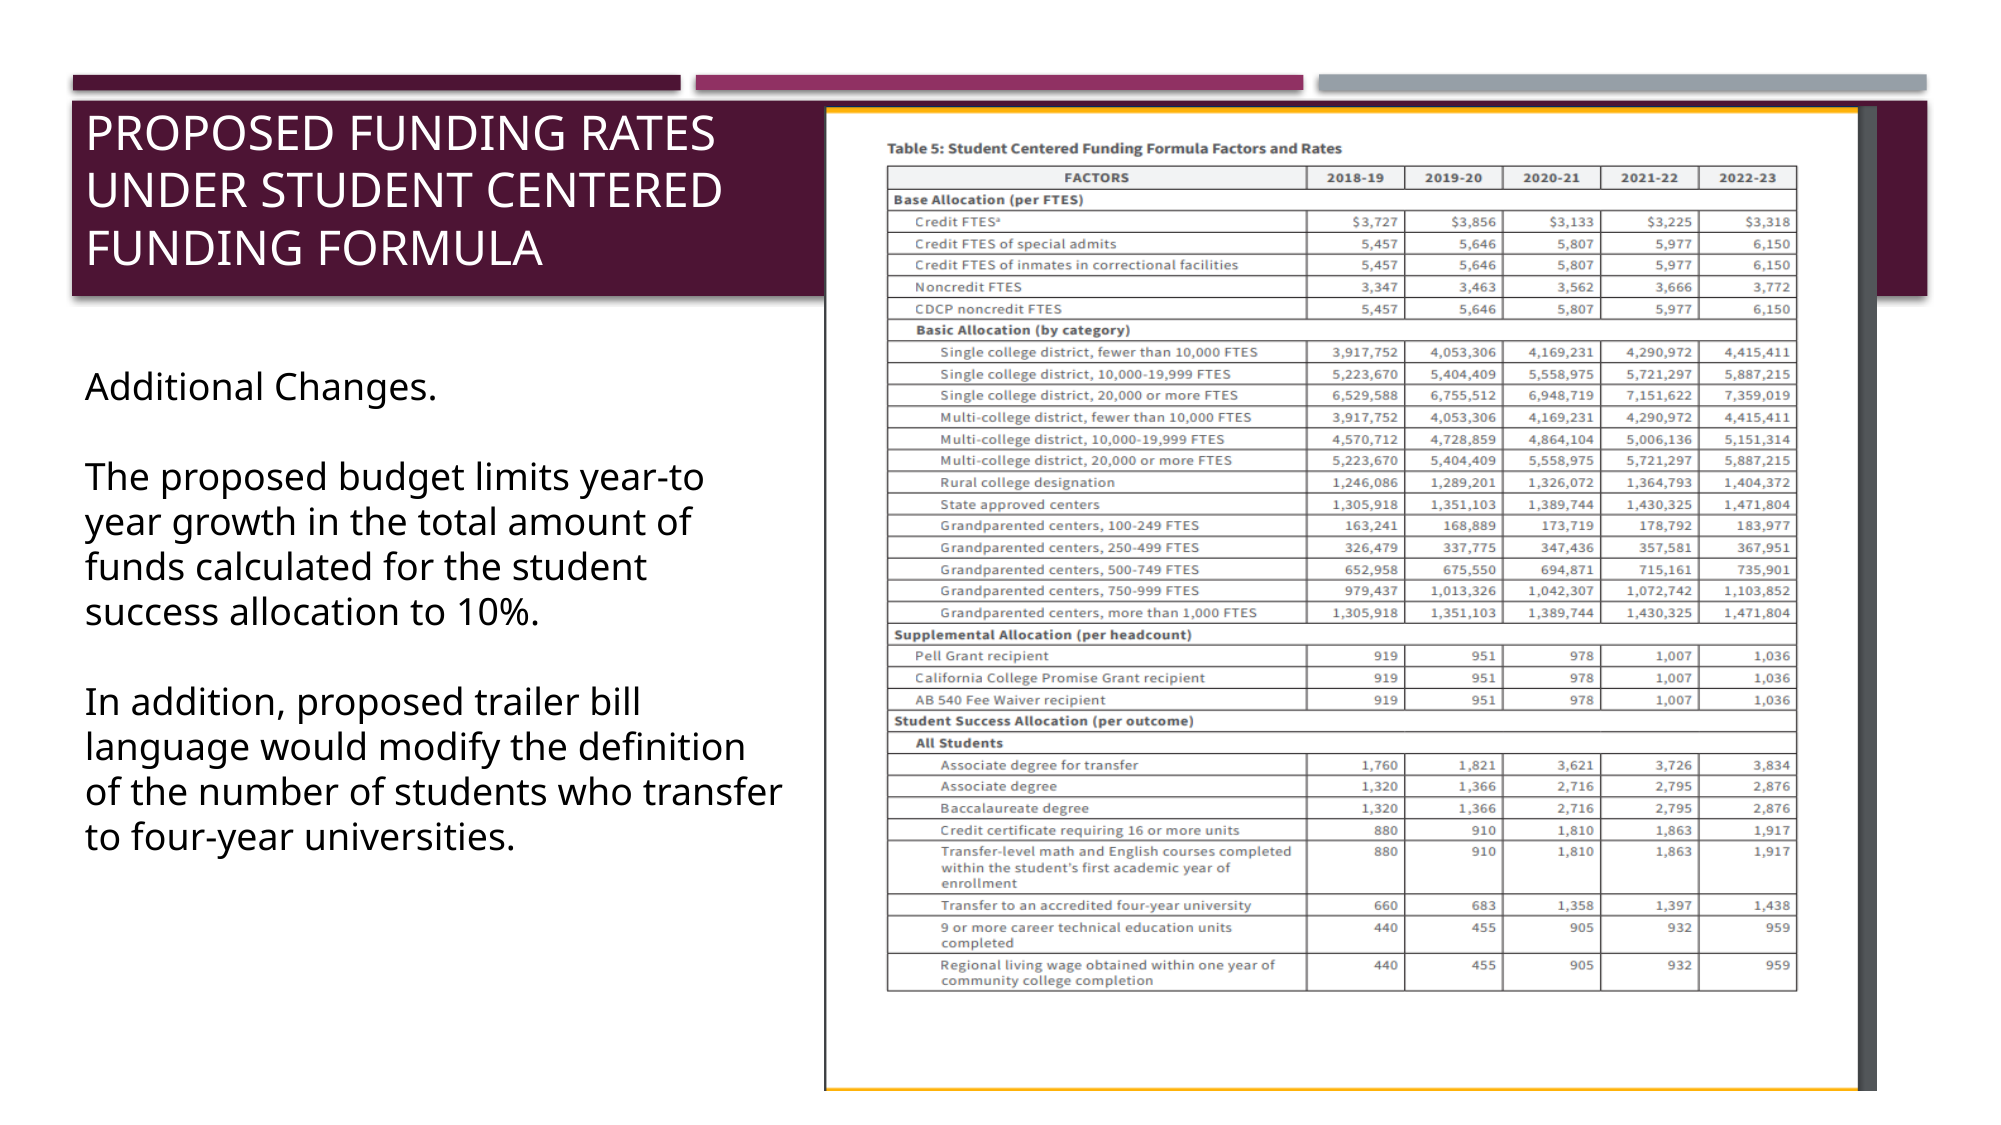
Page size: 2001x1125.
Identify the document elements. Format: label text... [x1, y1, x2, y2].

title Proposed Funding rates under Student centered funding formula [70, 93, 825, 283]
text_box Additional Changes. The proposed budget limits year-to year growth in the total amount of funds calculated for the student success allocation to 10%. In addition, proposed trailer bill language would modify the definition of the number of students who transfer to four-year universities. [70, 355, 799, 866]
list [823, 106, 1877, 1092]
